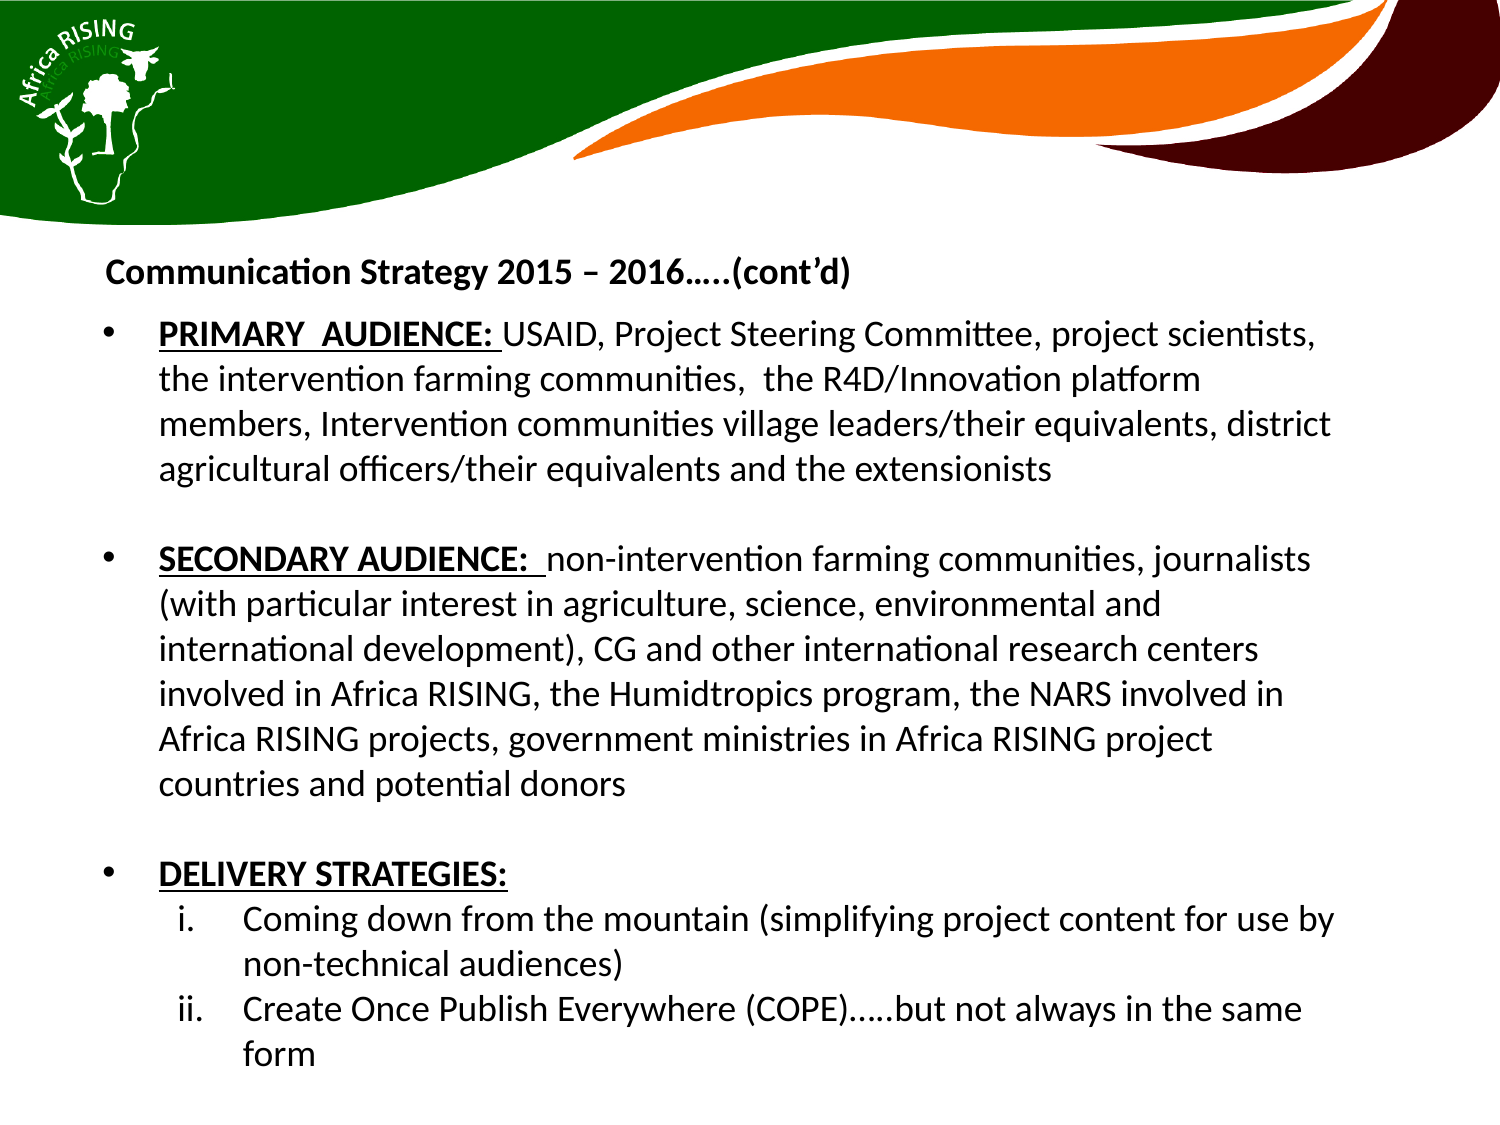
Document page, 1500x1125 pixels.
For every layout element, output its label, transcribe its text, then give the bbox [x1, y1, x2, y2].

text_box Communication Strategy 2015 – 2016…..(cont’d) [90, 239, 868, 300]
picture [0, 0, 1500, 226]
text_box PRIMARY AUDIENCE: USAID, Project Steering Committee, project scientists, the intervention farming communities, the R4D/Innovation platform members, Intervention communities village leaders/their equivalents, district agricultural officers/their equivalents and the extensionists SECONDARY AUDIENCE: non-intervention farming communities, journalists (with particular interest in agriculture, science, environmental and international development), CG and other international research centers involved in Africa RISING, the Humidtropics program, the NARS involved in Africa RISING projects, government ministries in Africa RISING project countries and potential donors DELIVERY STRATEGIES: Coming down from the mountain (simplifying project content for use by non-technical audiences) Create Once Publish Everywhere (COPE)…..but not always in the same form [87, 302, 1363, 1082]
